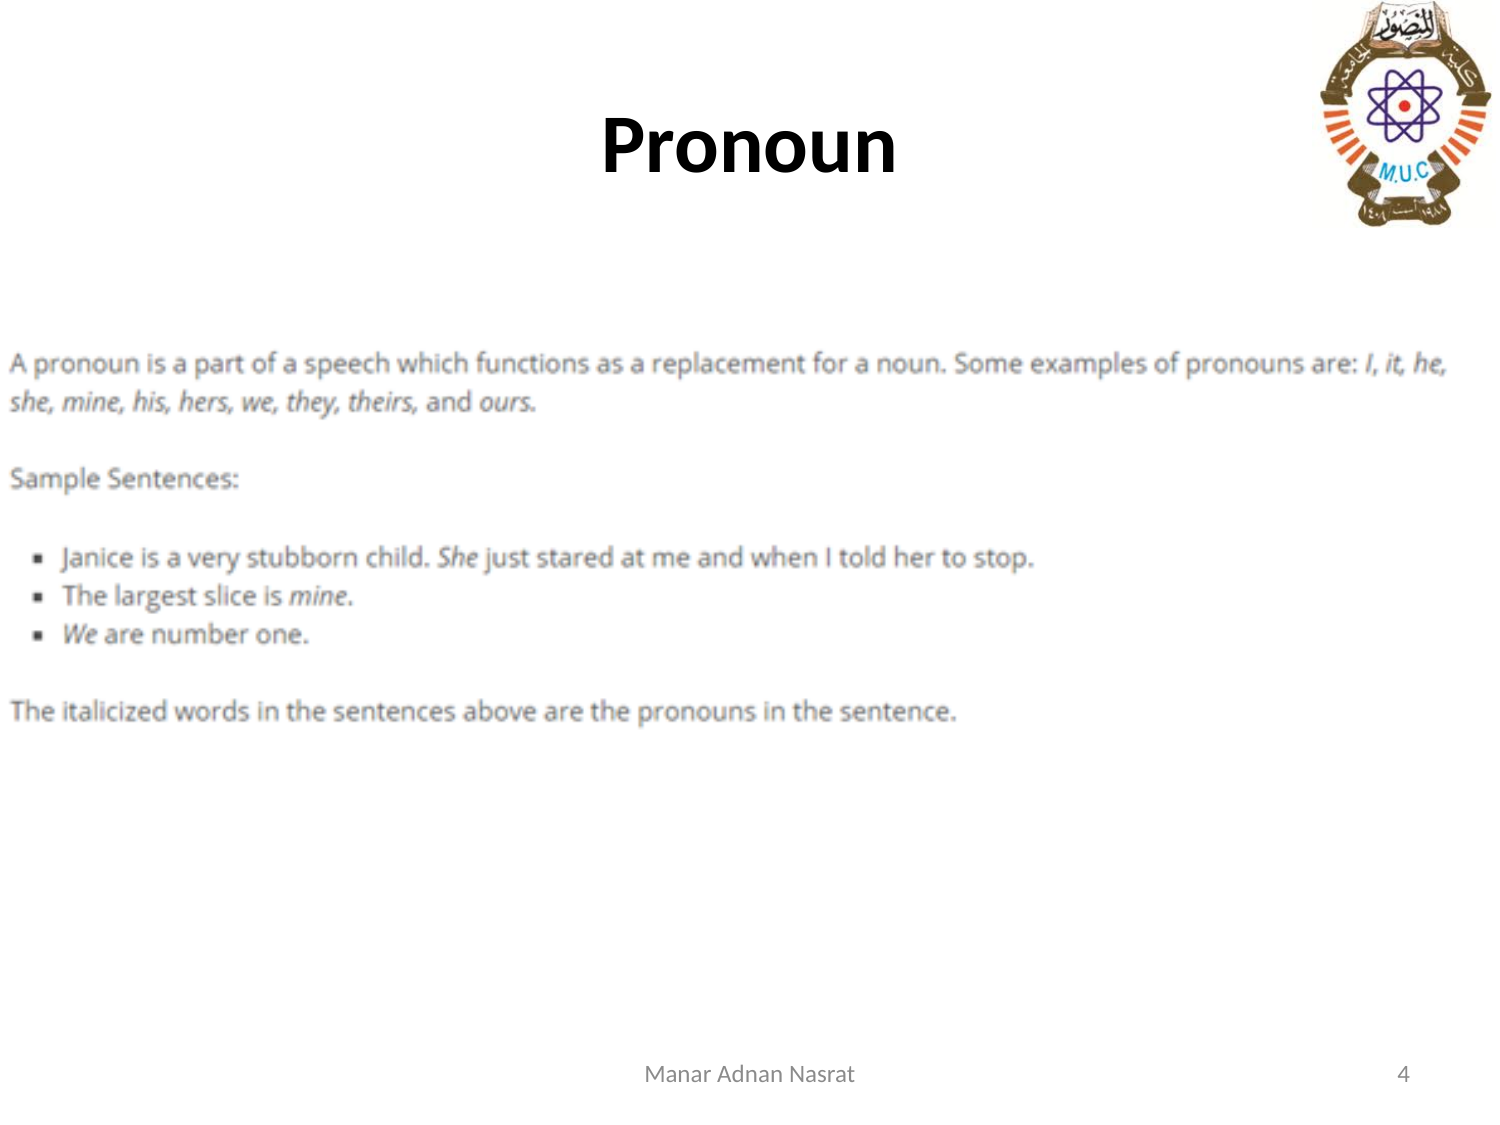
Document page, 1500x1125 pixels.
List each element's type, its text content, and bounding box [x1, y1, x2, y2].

title Pronoun [75, 45, 1309, 233]
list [5, 337, 1475, 751]
slide_number 4 [1074, 1042, 1425, 1103]
footer Manar Adnan Nasrat [512, 1042, 988, 1103]
picture [1312, 0, 1496, 228]
